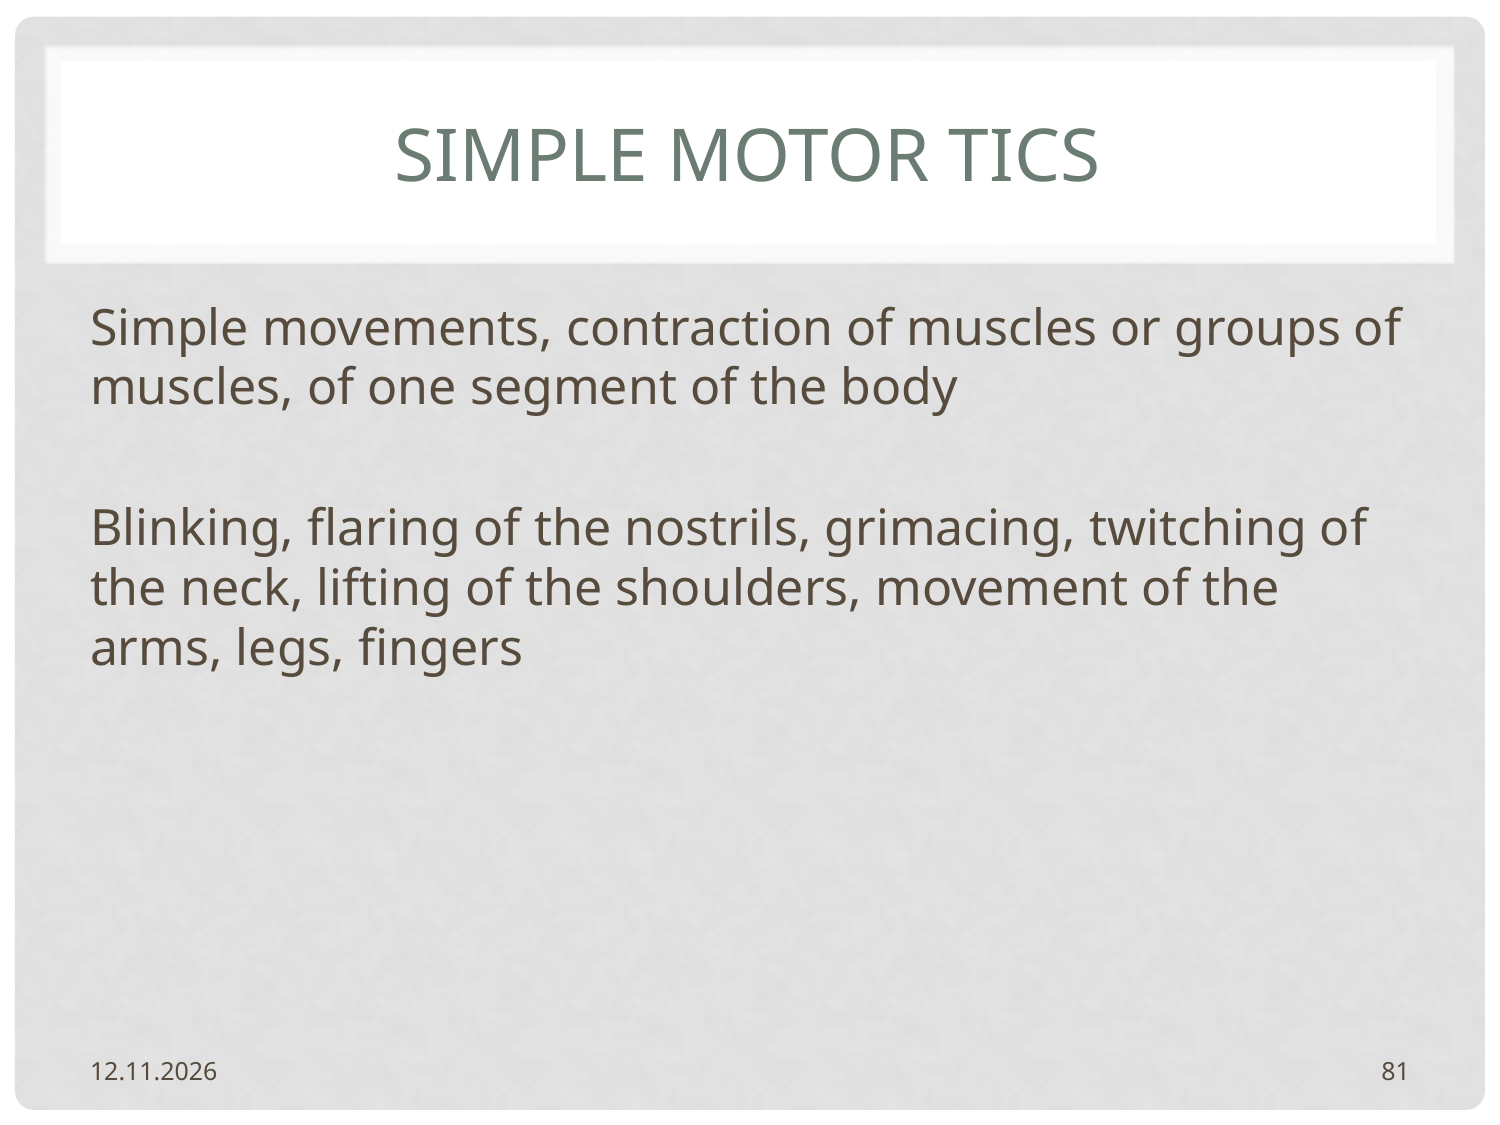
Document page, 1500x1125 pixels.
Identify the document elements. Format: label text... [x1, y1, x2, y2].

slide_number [75, 1042, 425, 1103]
slide_number 81 [1074, 1042, 1425, 1103]
list Simple movements, contraction of muscles or groups of muscles, of one segment of the body Blinking, flaring of the nostrils, grimacing, twitching of the neck, lifting of the shoulders, movement of the arms, legs, fingers [75, 287, 1425, 1005]
title Simple motor tics [69, 66, 1425, 238]
